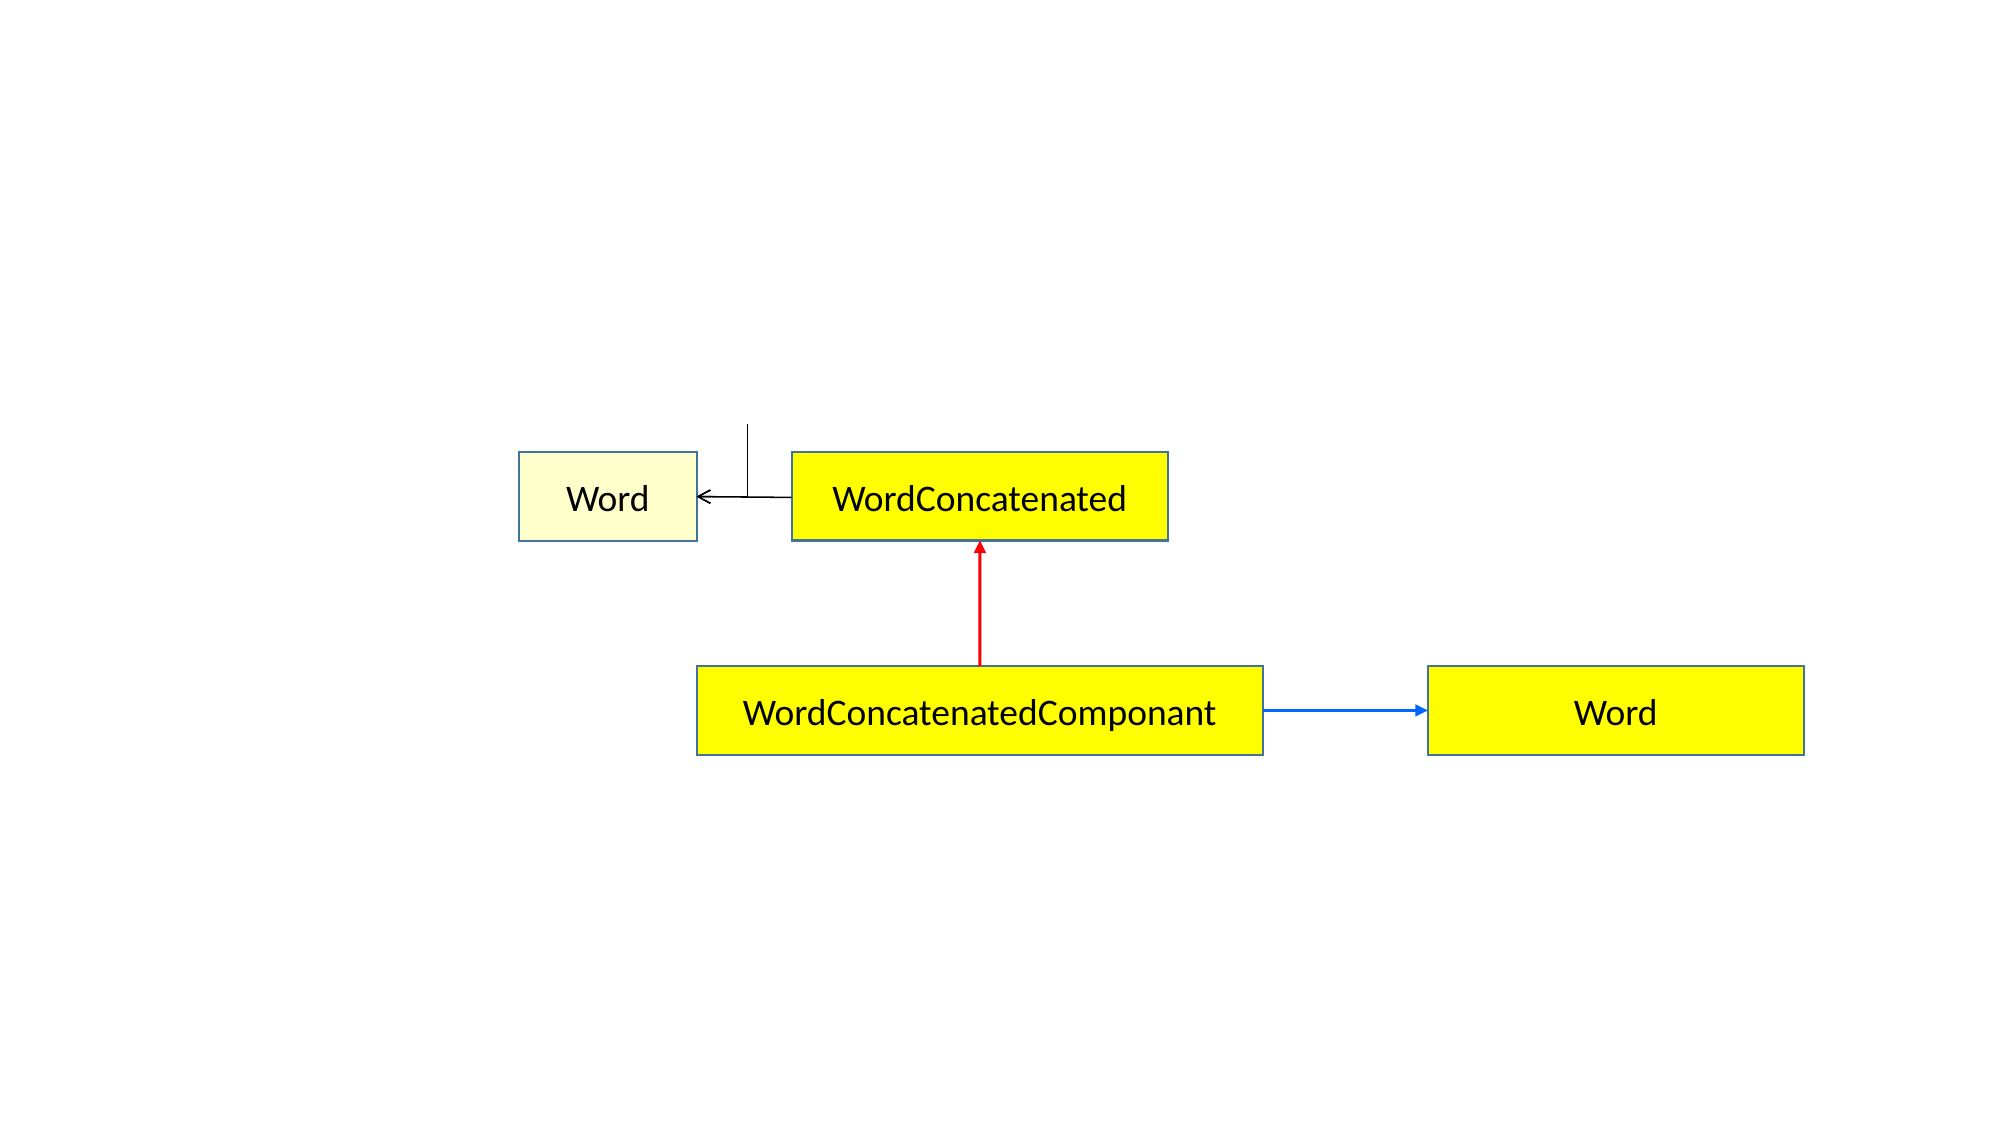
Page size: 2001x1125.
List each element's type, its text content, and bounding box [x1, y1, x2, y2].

text_box Word [518, 451, 698, 542]
text_box Word [1427, 665, 1805, 756]
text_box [685, 435, 758, 486]
text_box WordConcatenatedComponant [696, 665, 1264, 756]
text_box WordConcatenated [791, 451, 1169, 542]
